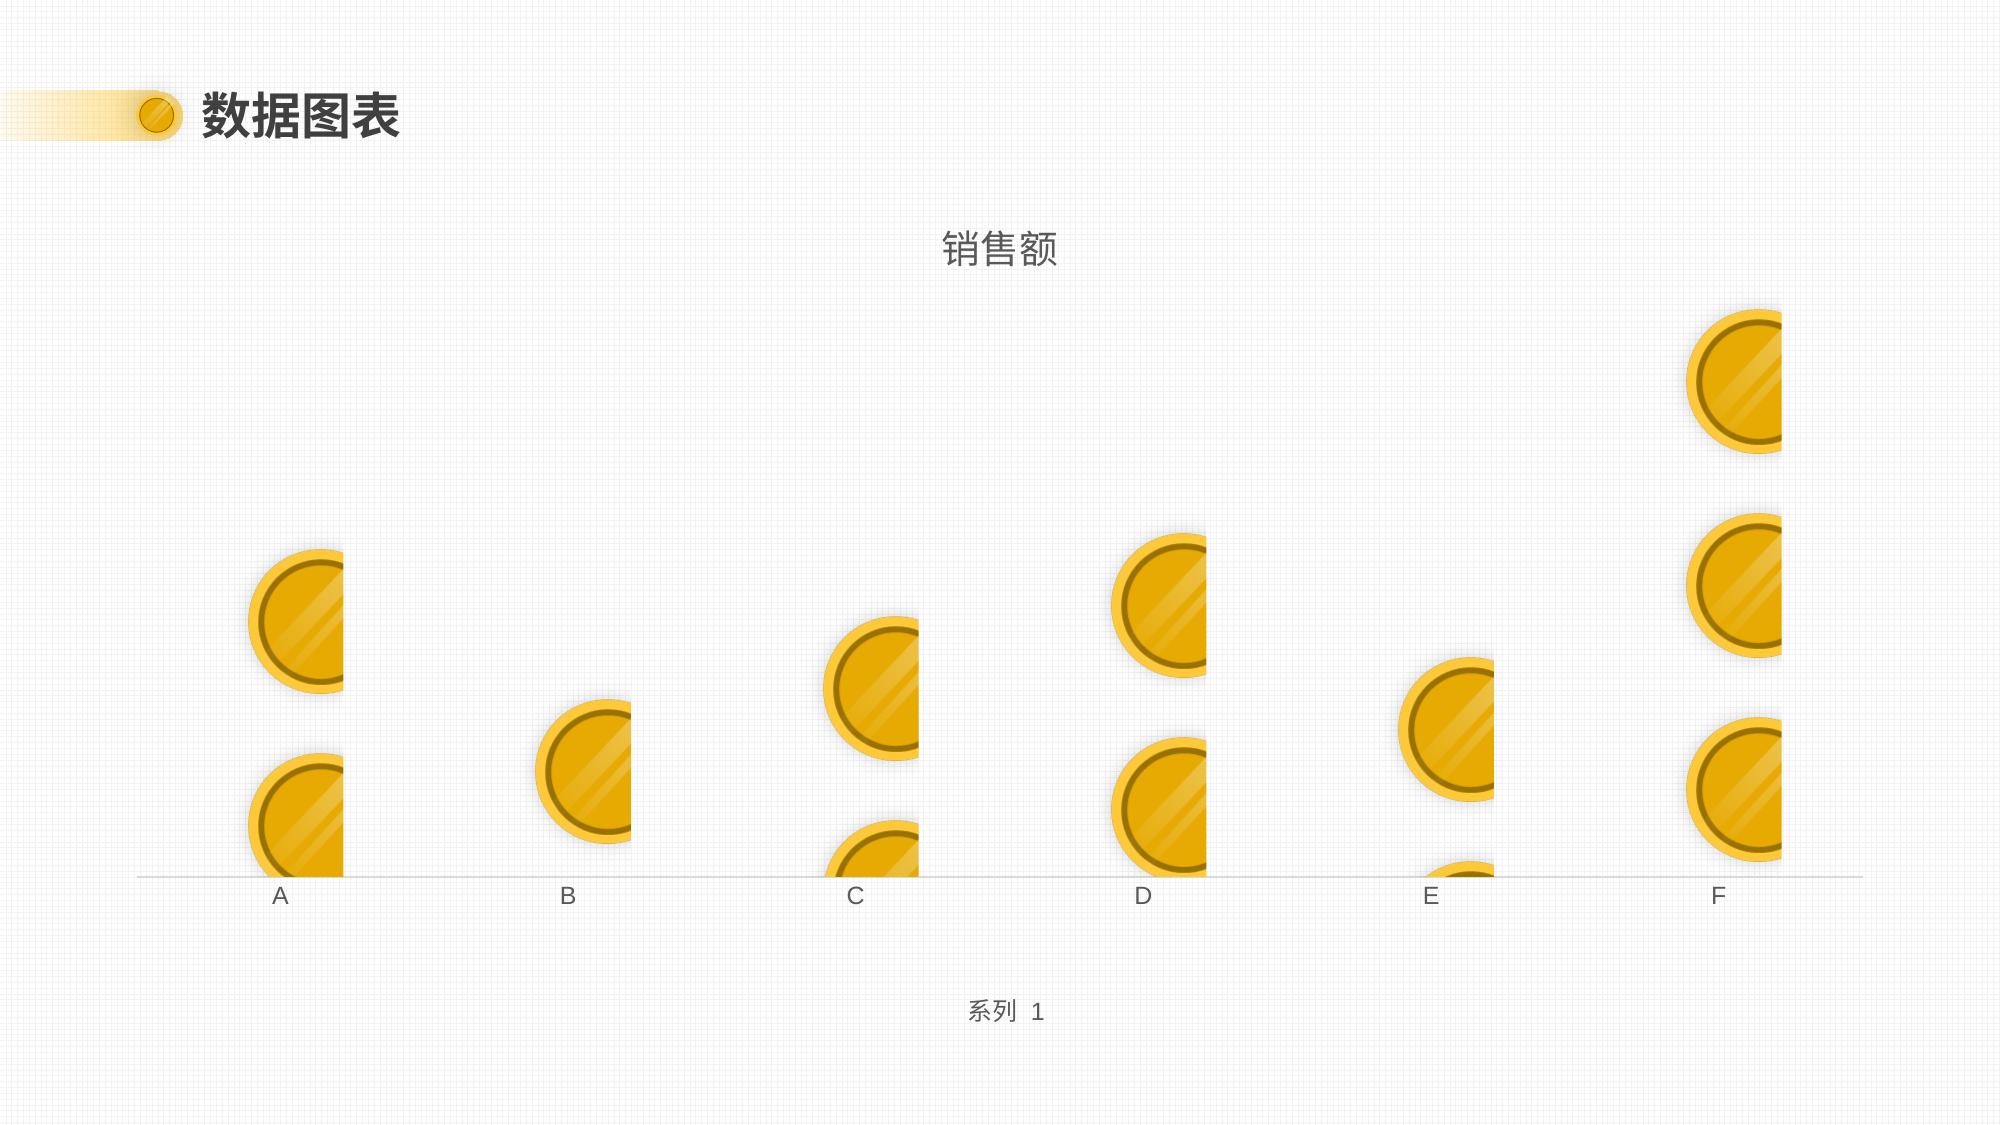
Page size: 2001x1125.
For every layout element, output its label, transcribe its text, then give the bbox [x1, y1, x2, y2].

chart [113, 181, 1887, 1038]
list 数据图表 [186, 77, 419, 154]
